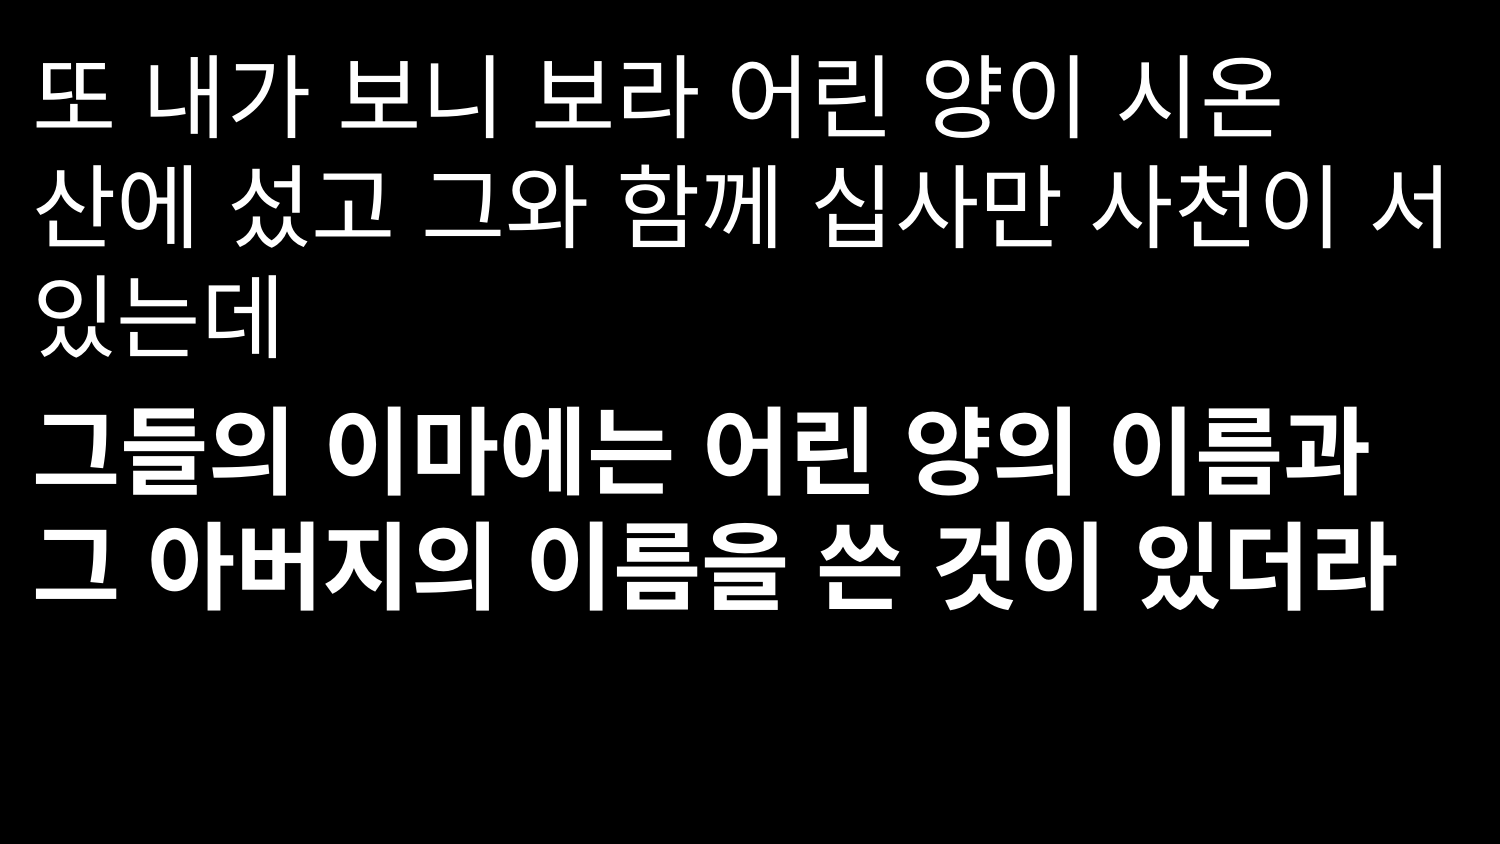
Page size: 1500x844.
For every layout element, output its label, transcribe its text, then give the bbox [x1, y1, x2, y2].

text_box 그들의 이마에는 어린 양의 이름과 그 아버지의 이름을 쓴 것이 있더라 [17, 383, 1483, 629]
text_box 또 내가 보니 보라 어린 양이 시온 산에 섰고 그와 함께 십사만 사천이 서 있는데 [17, 32, 1483, 377]
